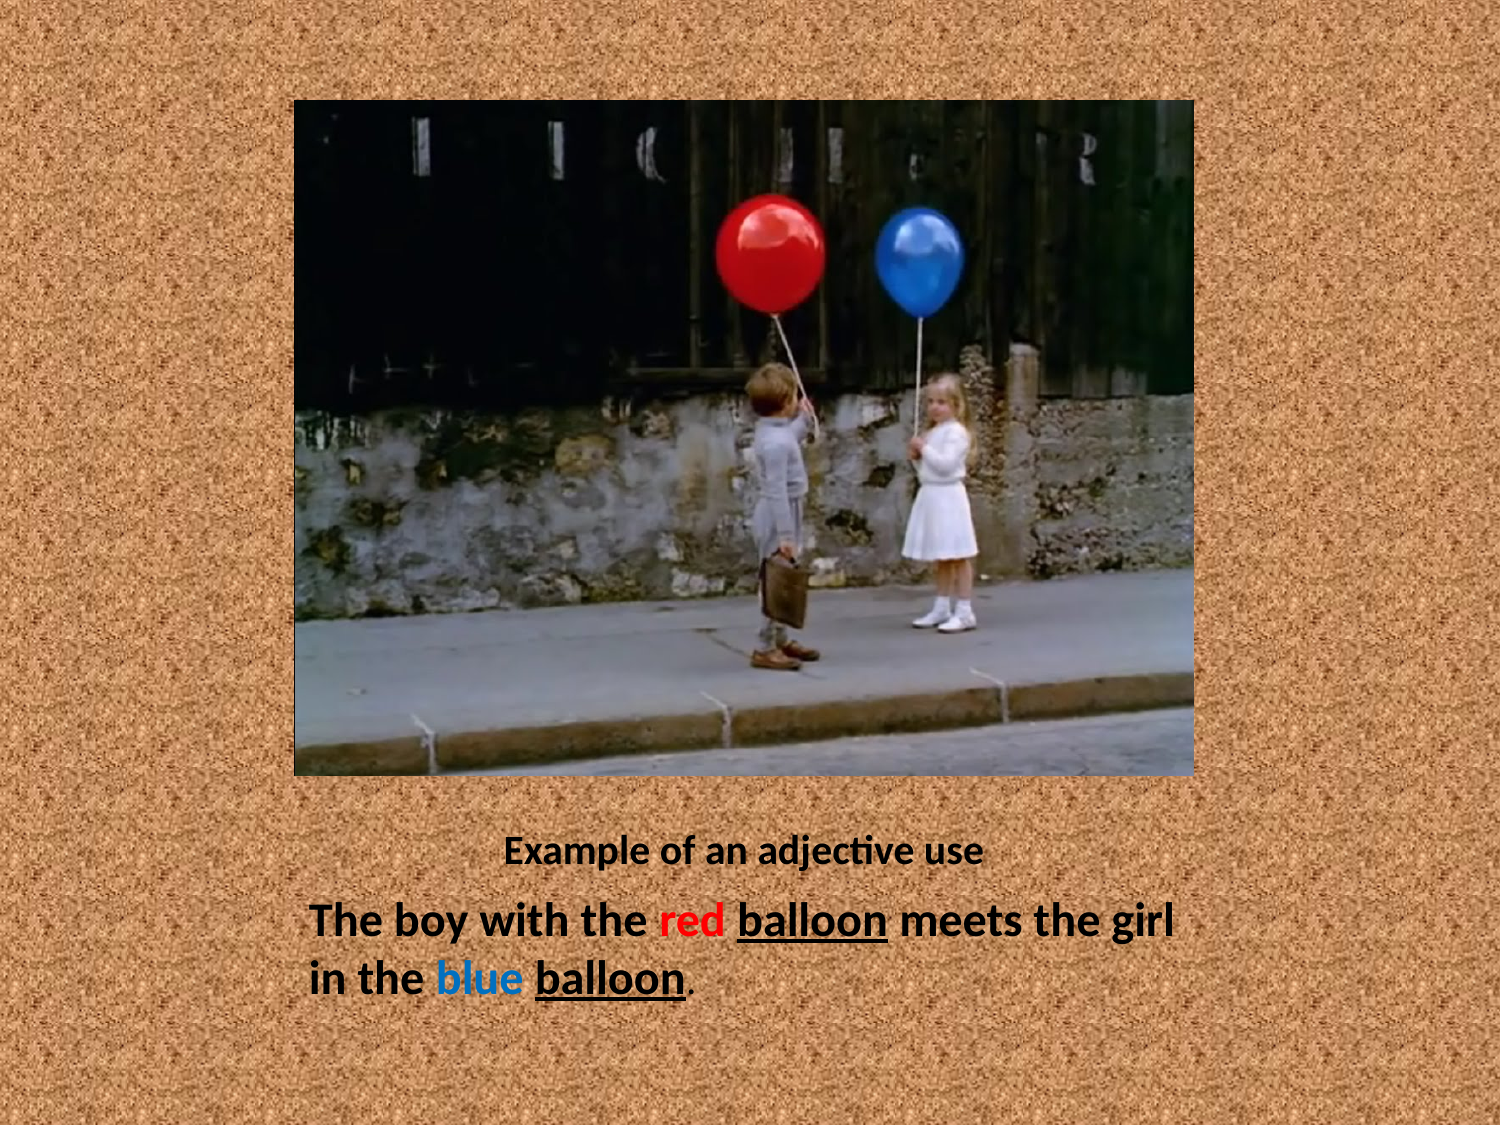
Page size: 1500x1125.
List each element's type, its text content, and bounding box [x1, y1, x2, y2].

picture [0, 0, 1500, 1125]
list The boy with the red balloon meets the girl in the blue balloon. [294, 880, 1194, 1013]
title Example of an adjective use [294, 787, 1194, 880]
